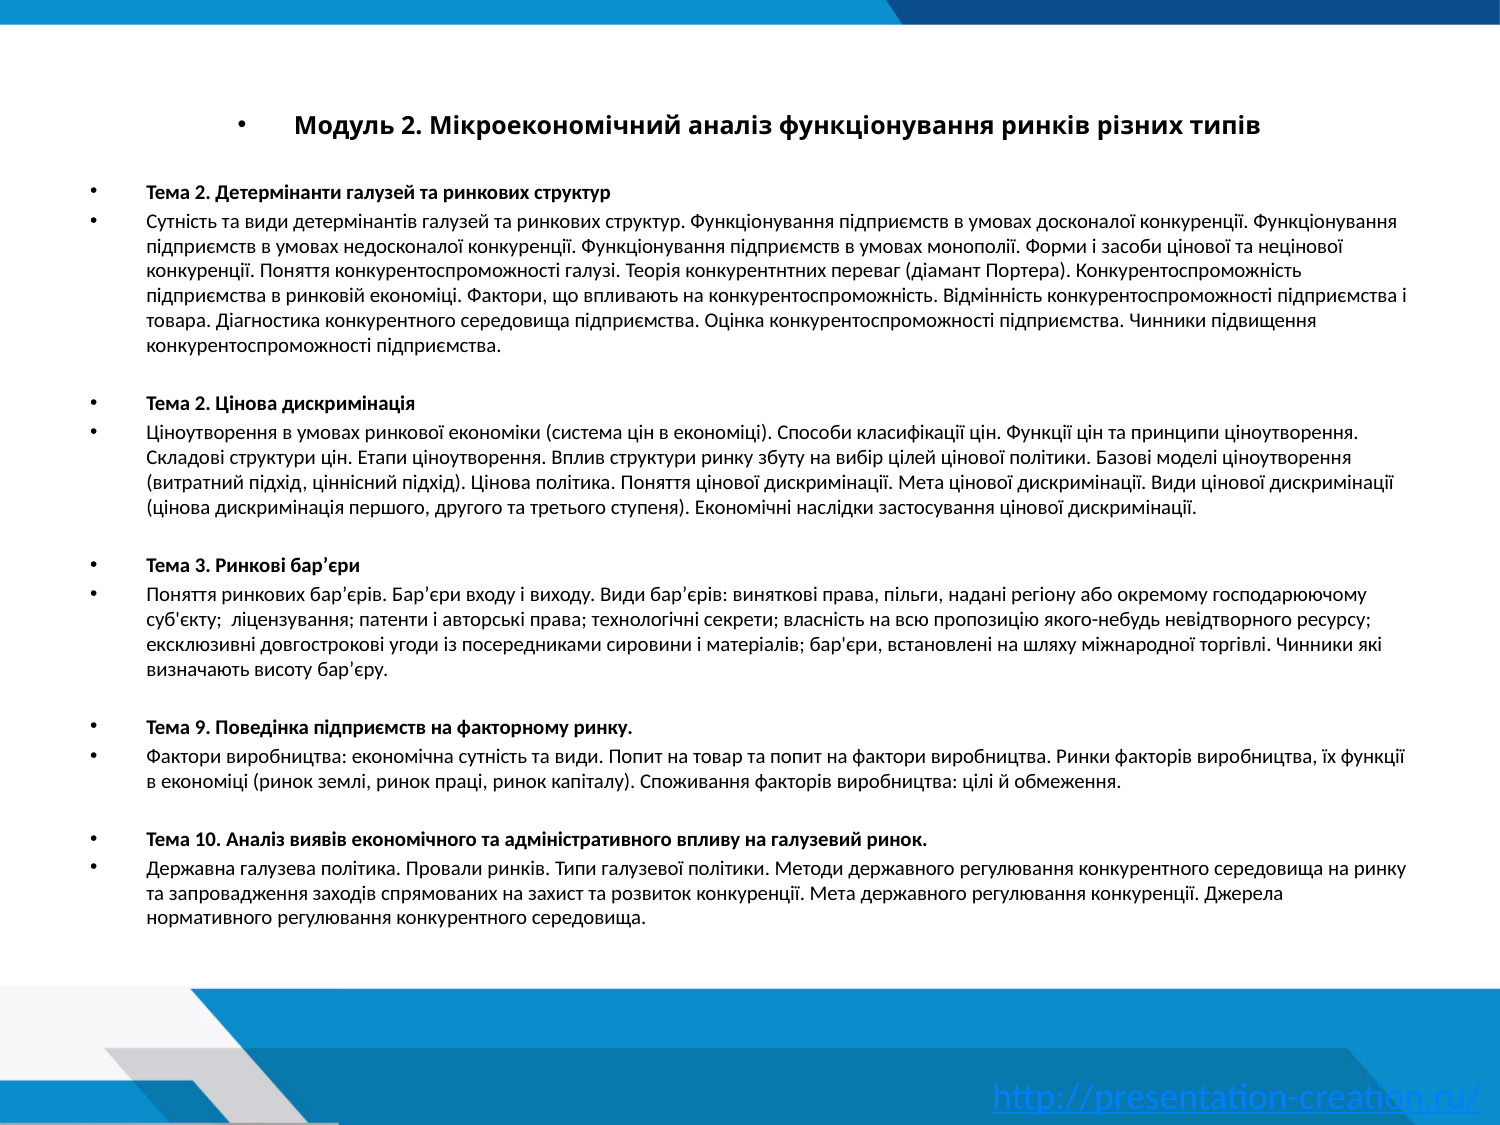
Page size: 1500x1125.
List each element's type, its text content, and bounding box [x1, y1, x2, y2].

picture [0, 0, 1500, 1125]
list Модуль 2. Мікроекономічний аналіз функціонування ринків різних типів Тема 2. Детермінанти галузей та ринкових структур Сутність та види детермінантів галузей та ринкових структур. Функціонування підприємств в умовах досконалої конкуренції. Функціонування підприємств в умовах недосконалої конкуренції. Функціонування підприємств в умовах монополії. Форми і засоби цінової та нецінової конкуренції. Поняття конкурентоспроможності галузі. Теорія конкурентнтних переваг (діамант Портера). Конкурентоспроможність підприємства в ринковій економіці. Фактори, що впливають на конкурентоспроможність. Відмінність конкурентоспроможності підприємства і товара. Діагностика конкурентного середовища підприємства. Оцінка конкурентоспроможності підприємства. Чинники підвищення конкурентоспроможності підприємства. Тема 2. Цінова дискримінація Ціноутворення в умовах ринкової економіки (система цін в економіці). Способи класифікації цін. Функції цін та принципи ціноутворення. Складові структури цін. Етапи ціноутворення. Вплив структури ринку збуту на вибір цілей цінової політики. Базові моделі ціноутворення (витратний підхід, ціннісний підхід). Цінова політика. Поняття цінової дискримінації. Мета цінової дискримінації. Види цінової дискримінації (цінова дискримінація першого, другого та третього ступеня). Економічні наслідки застосування цінової дискримінації. Тема 3. Ринкові бар’єри Поняття ринкових бар’єрів. Бар’єри входу і виходу. Види бар’єрів: виняткові права, пільги, надані регіону або окремому господарюючому суб'єкту; ліцензування; патенти і авторські права; технологічні секрети; власність на всю пропозицію якого-небудь невідтворного ресурсу; ексклюзивні довгострокові угоди із посередниками сировини і матеріалів; бар'єри, встановлені на шляху міжнародної торгівлі. Чинники які визначають висоту бар’єру. Тема 9. Поведінка підприємств на факторному ринку. Фактори виробництва: економічна сутність та види. Попит на товар та попит на фактори виробництва. Ринки факторів виробництва, їх функції в економіці (ринок землі, ринок праці, ринок капіталу). Споживання факторів виробництва: цілі й обмеження. Тема 10. Аналіз виявів економічного та адміністративного впливу на галузевий ринок. Державна галузева політика. Провали ринків. Типи галузевої політики. Методи державного регулювання конкурентного середовища на ринку та запровадження заходів спрямованих на захист та розвиток конкуренції. Мета державного регулювання конкуренції. Джерела нормативного регулювання конкурентного середовища. [75, 101, 1425, 1005]
